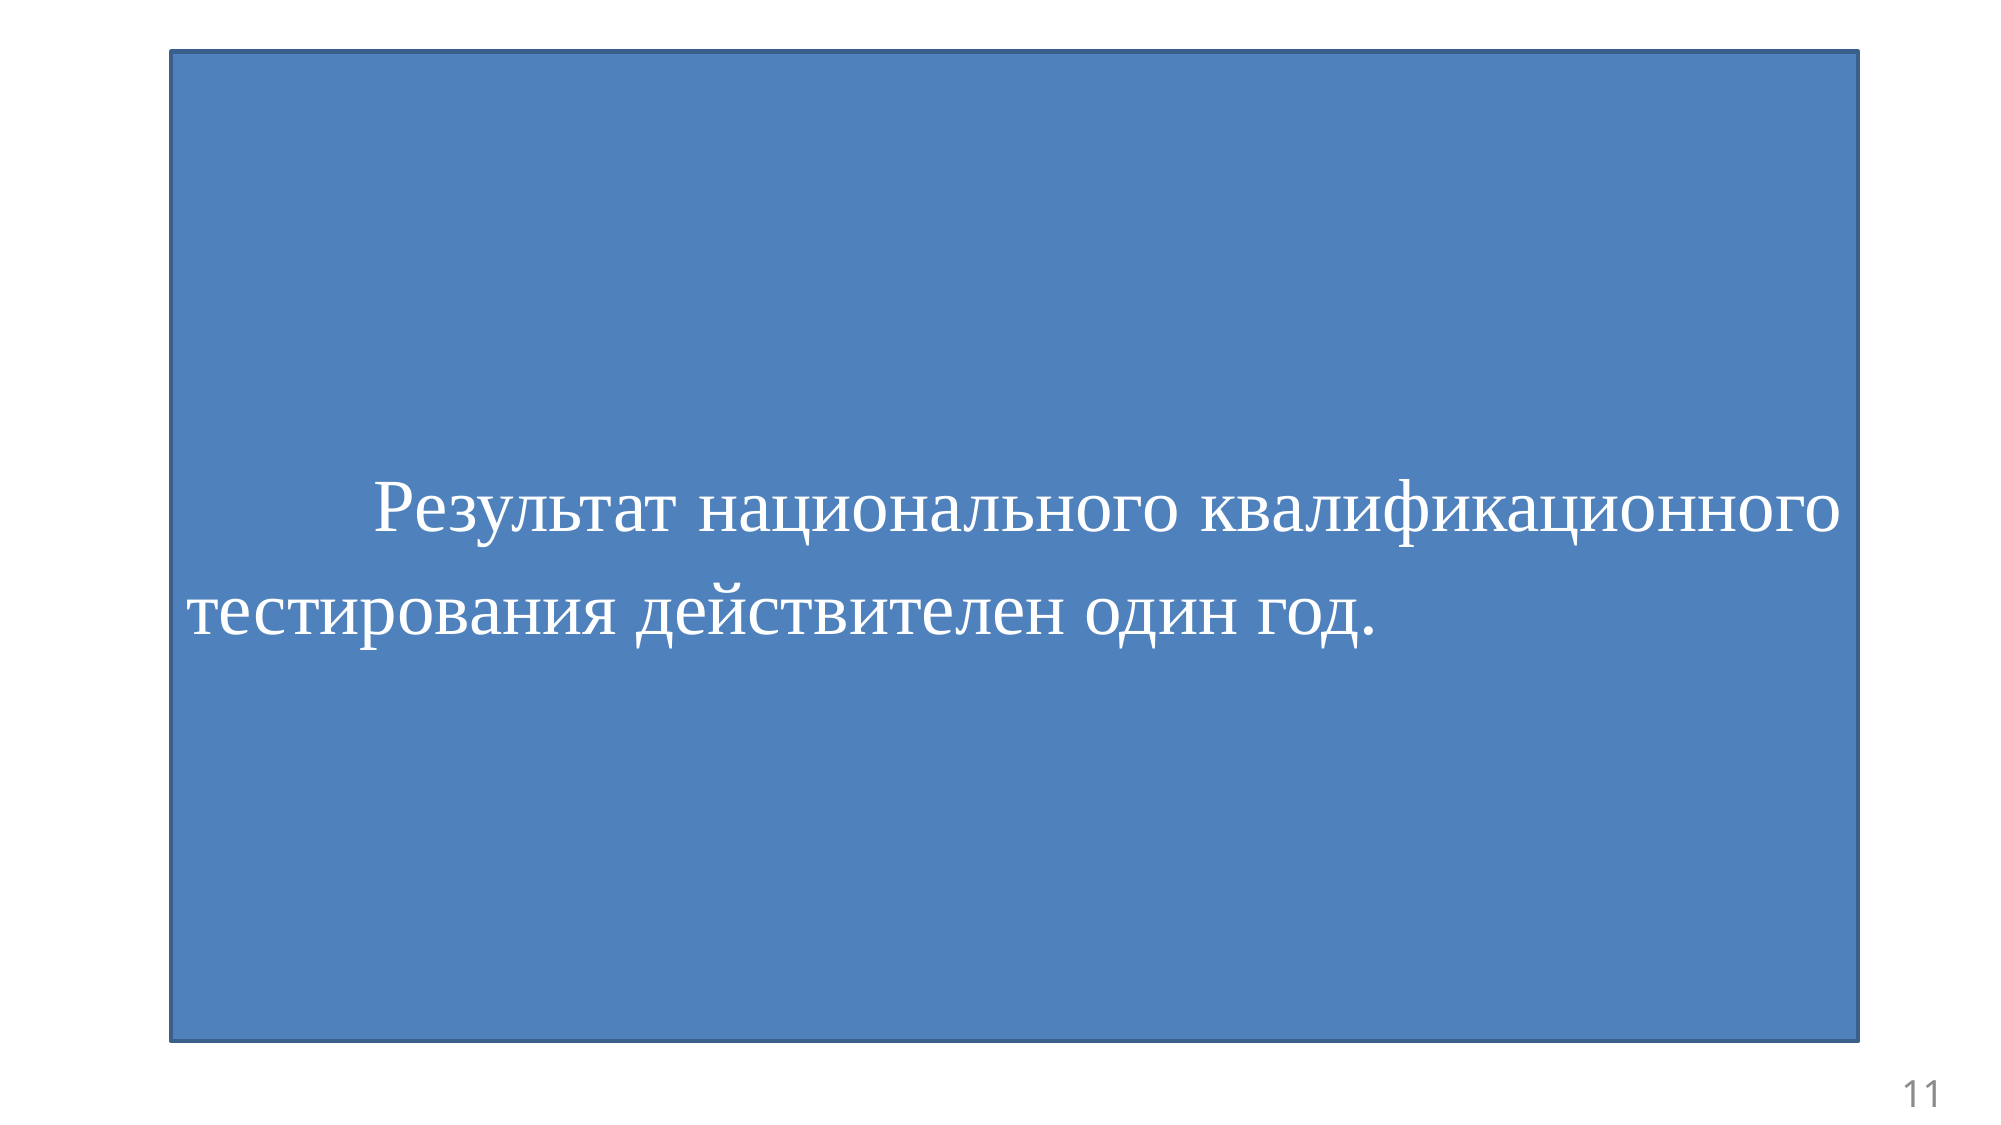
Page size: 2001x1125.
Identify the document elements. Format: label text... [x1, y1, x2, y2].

text_box Результат национального квалификационного тестирования действителен один год. [169, 49, 1860, 1043]
slide_number 11 [1492, 1065, 1960, 1125]
